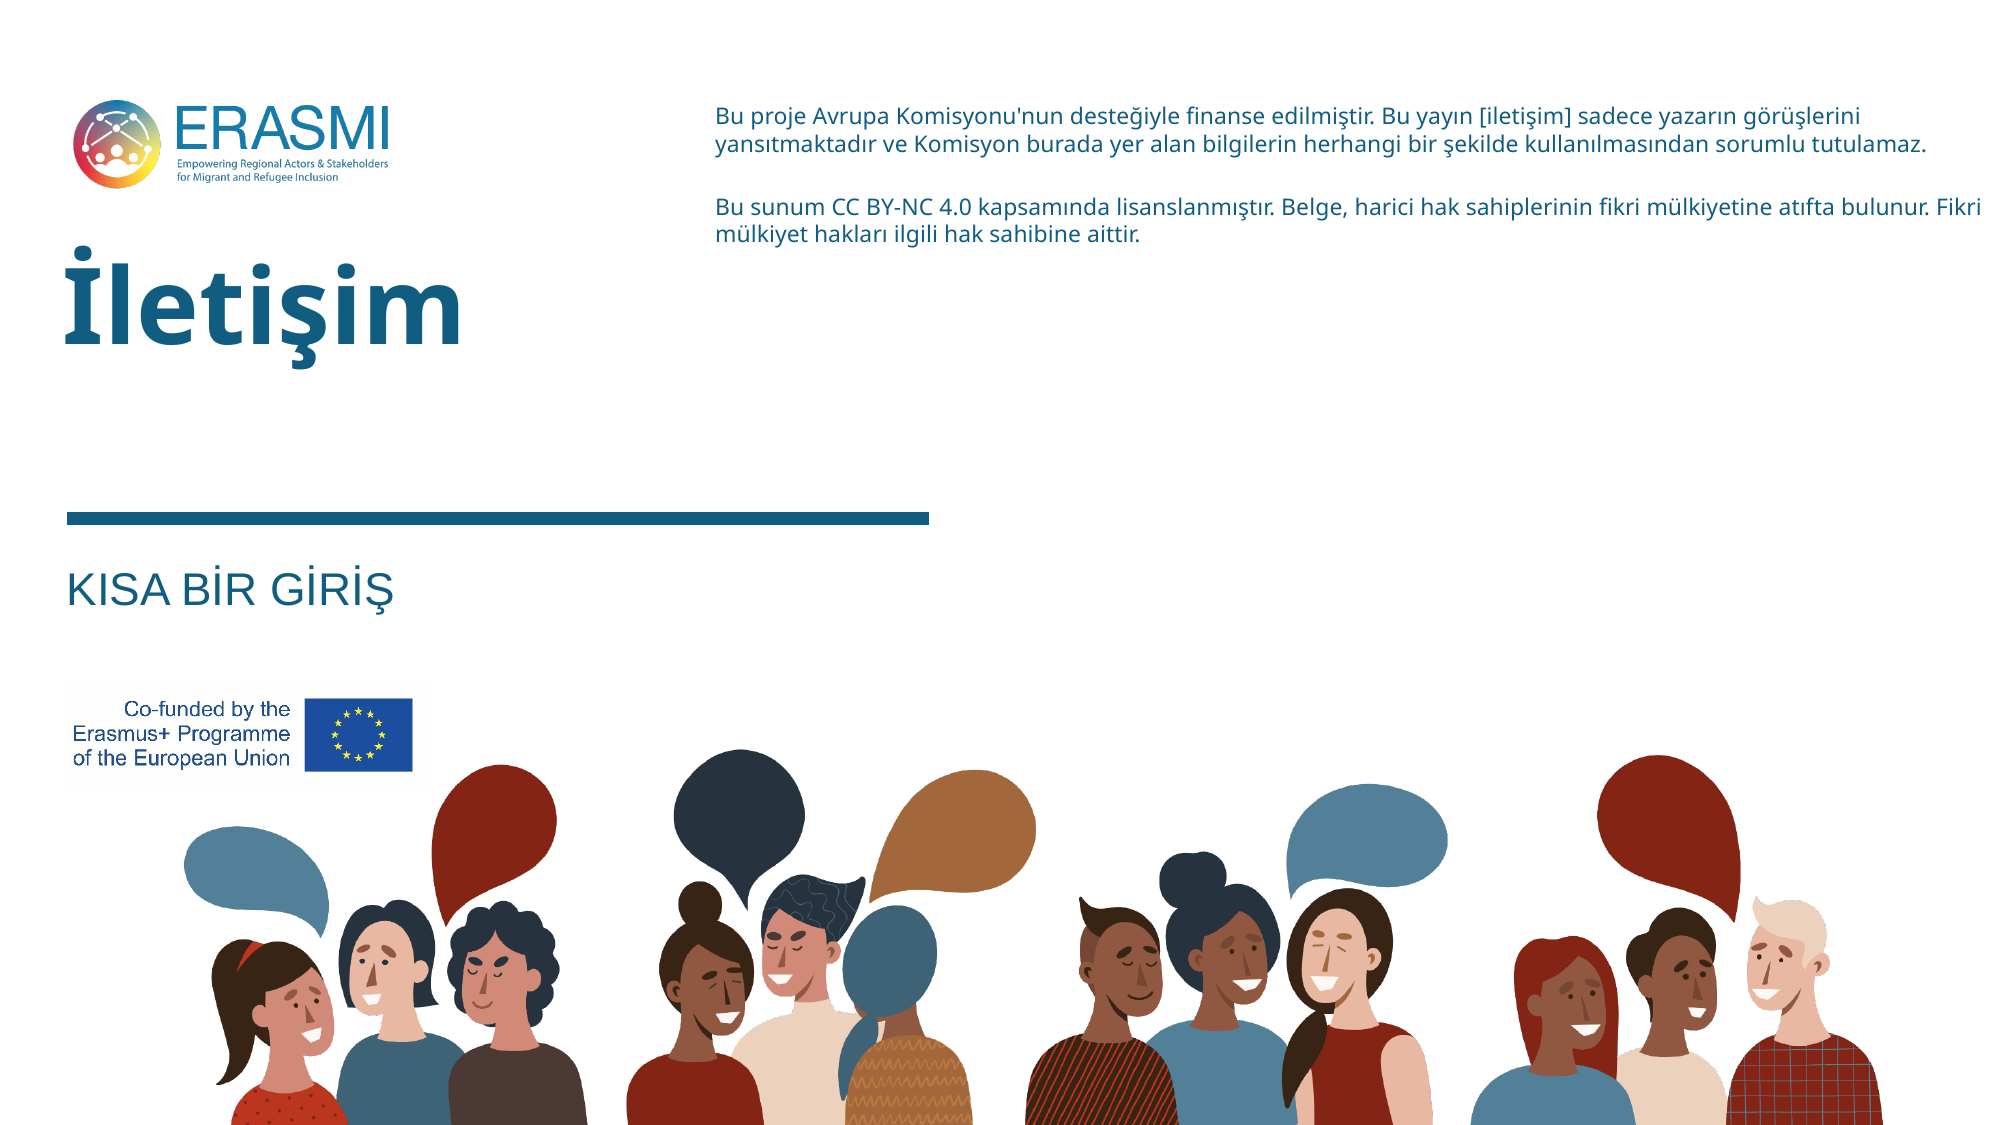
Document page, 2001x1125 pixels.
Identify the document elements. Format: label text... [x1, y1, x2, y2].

text_box Bu proje Avrupa Komisyonu'nun desteğiyle finanse edilmiştir. Bu yayın [iletişim] sadece yazarın görüşlerini yansıtmaktadır ve Komisyon burada yer alan bilgilerin herhangi bir şekilde kullanılmasından sorumlu tutulamaz. [700, 94, 2000, 165]
title İletişim [62, 247, 1370, 496]
picture [66, 688, 1884, 1125]
list KISA BİR GİRİŞ [66, 542, 930, 688]
picture [63, 95, 395, 193]
text_box Bu sunum CC BY-NC 4.0 kapsamında lisanslanmıştır. Belge, harici hak sahiplerinin fikri mülkiyetine atıfta bulunur. Fikri mülkiyet hakları ilgili hak sahibine aittir. [700, 185, 2000, 255]
